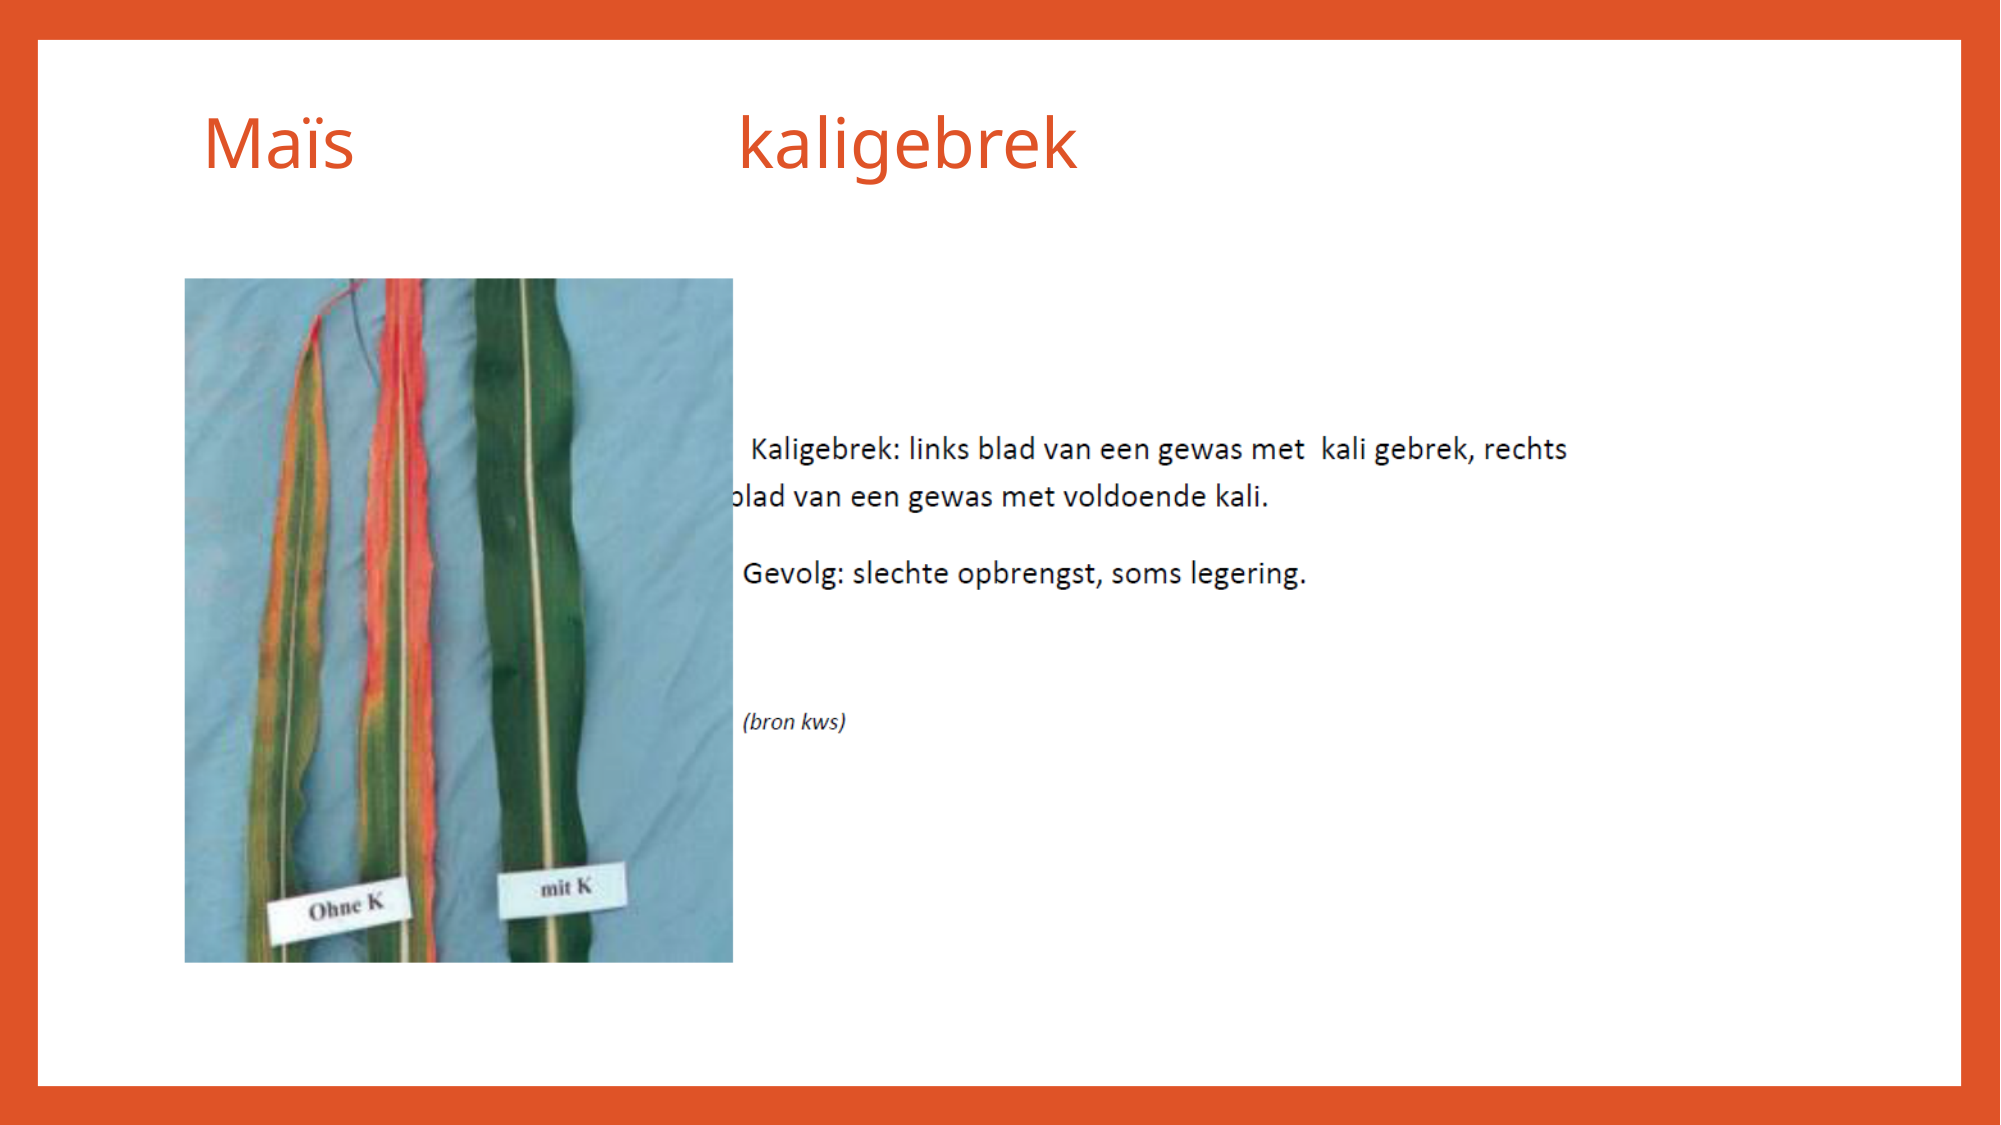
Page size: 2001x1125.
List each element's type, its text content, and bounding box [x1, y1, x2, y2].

title Maïs kaligebrek [187, 99, 1808, 191]
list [157, 267, 1691, 1001]
